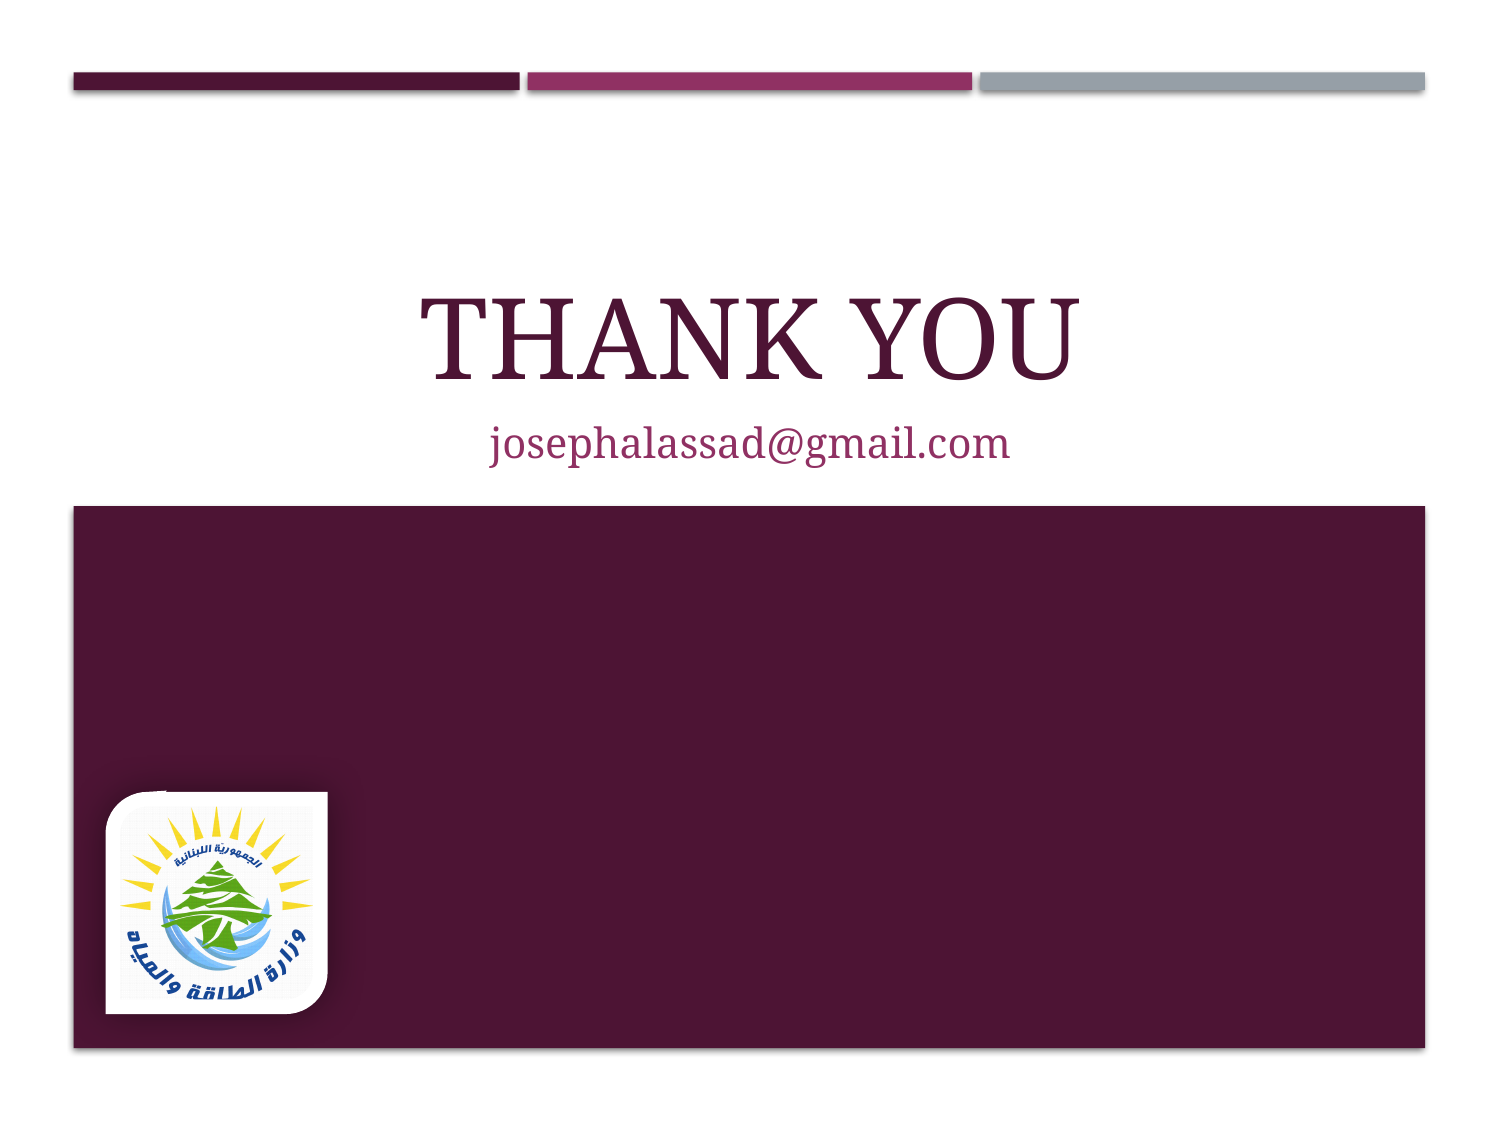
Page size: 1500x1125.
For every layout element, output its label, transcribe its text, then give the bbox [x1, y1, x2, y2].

title THANK YOU [95, 162, 1406, 409]
subtitle josephalassad@gmail.com [95, 409, 1406, 507]
picture [112, 798, 321, 1008]
